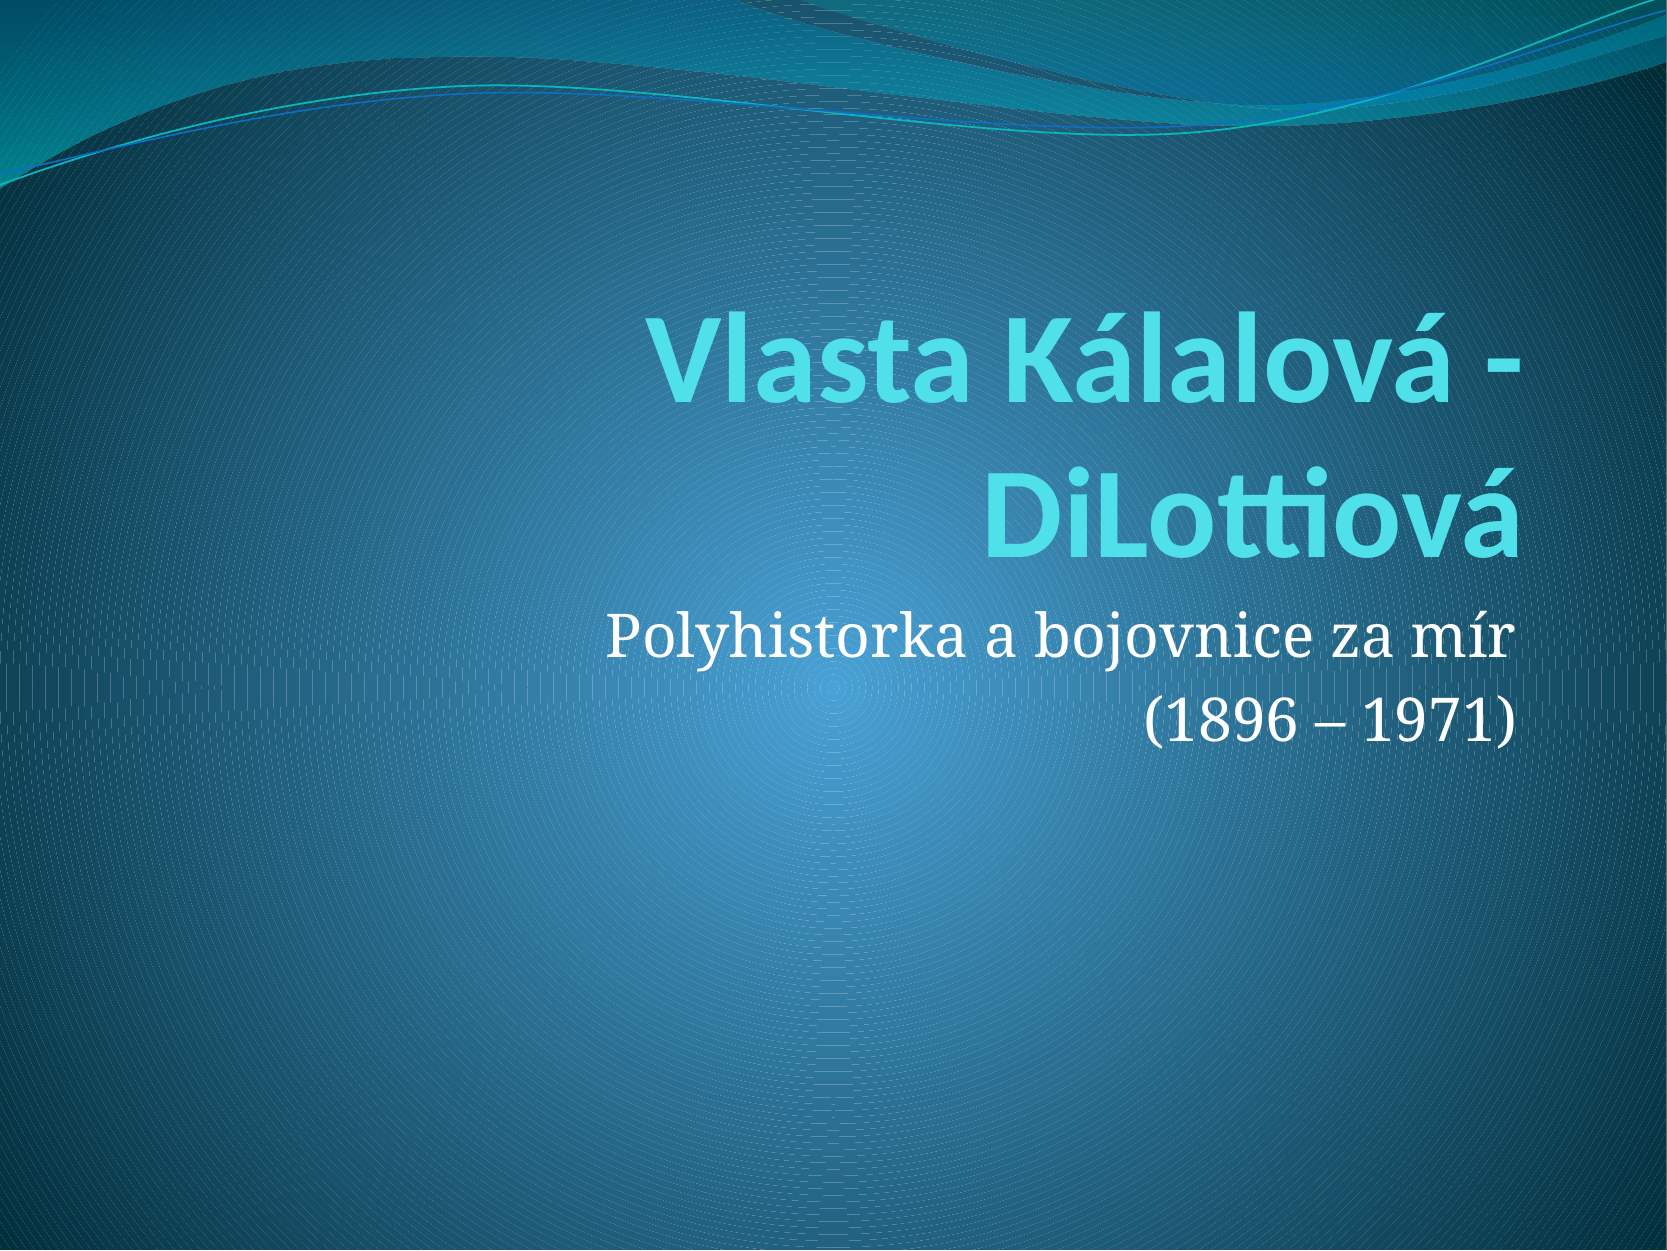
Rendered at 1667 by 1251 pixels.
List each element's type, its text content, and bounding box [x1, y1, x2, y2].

subtitle Polyhistorka a bojovnice za mír (1896 – 1971) [97, 588, 1529, 908]
title Vlasta Kálalová - DiLottiová [97, 249, 1529, 584]
